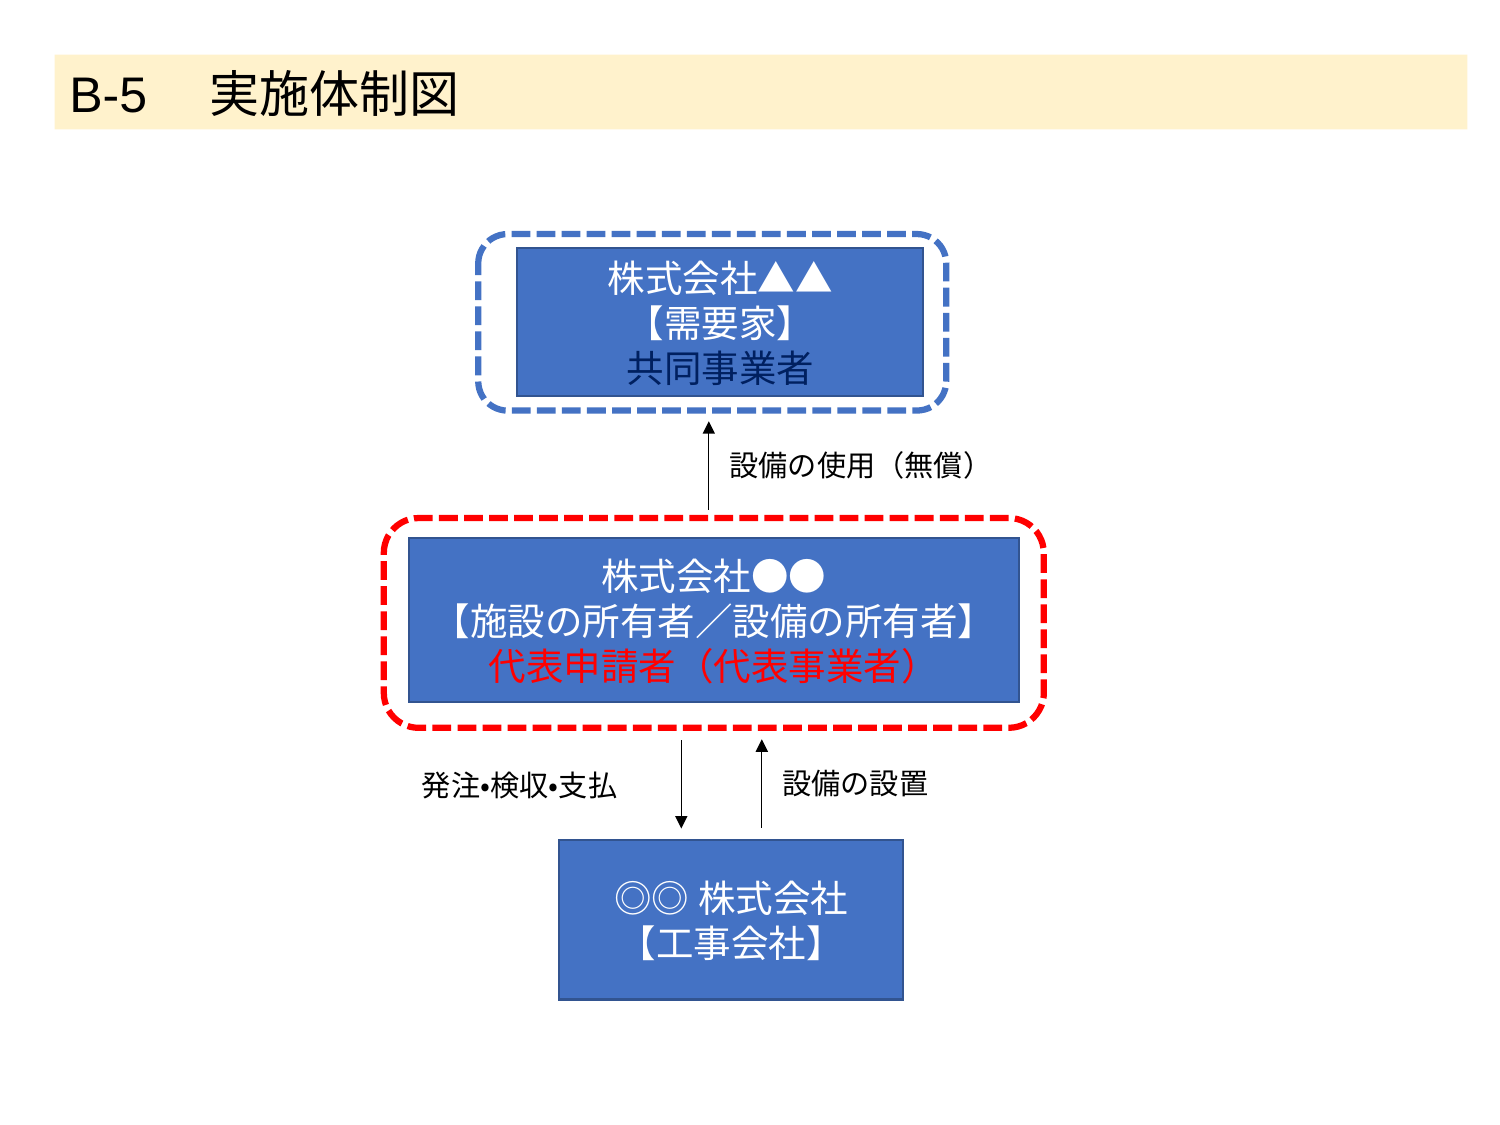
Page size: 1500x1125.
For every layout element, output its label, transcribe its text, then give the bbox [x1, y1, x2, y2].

text_box 設備の設置 [767, 758, 1304, 808]
text_box [382, 516, 1045, 729]
text_box 発注・検収・支払 [407, 760, 681, 810]
text_box B-5 実施体制図 [54, 54, 1468, 130]
text_box ◎◎株式会社 【工事会社】 [558, 839, 904, 1001]
text_box 設備の使用（無償） [714, 440, 1376, 490]
text_box [477, 233, 948, 412]
text_box 発注・検収・支払 [682, 760, 688, 810]
text_box 株式会社●● 【施設の所有者／設備の所有者】 代表申請者（代表事業者） [408, 537, 1020, 703]
